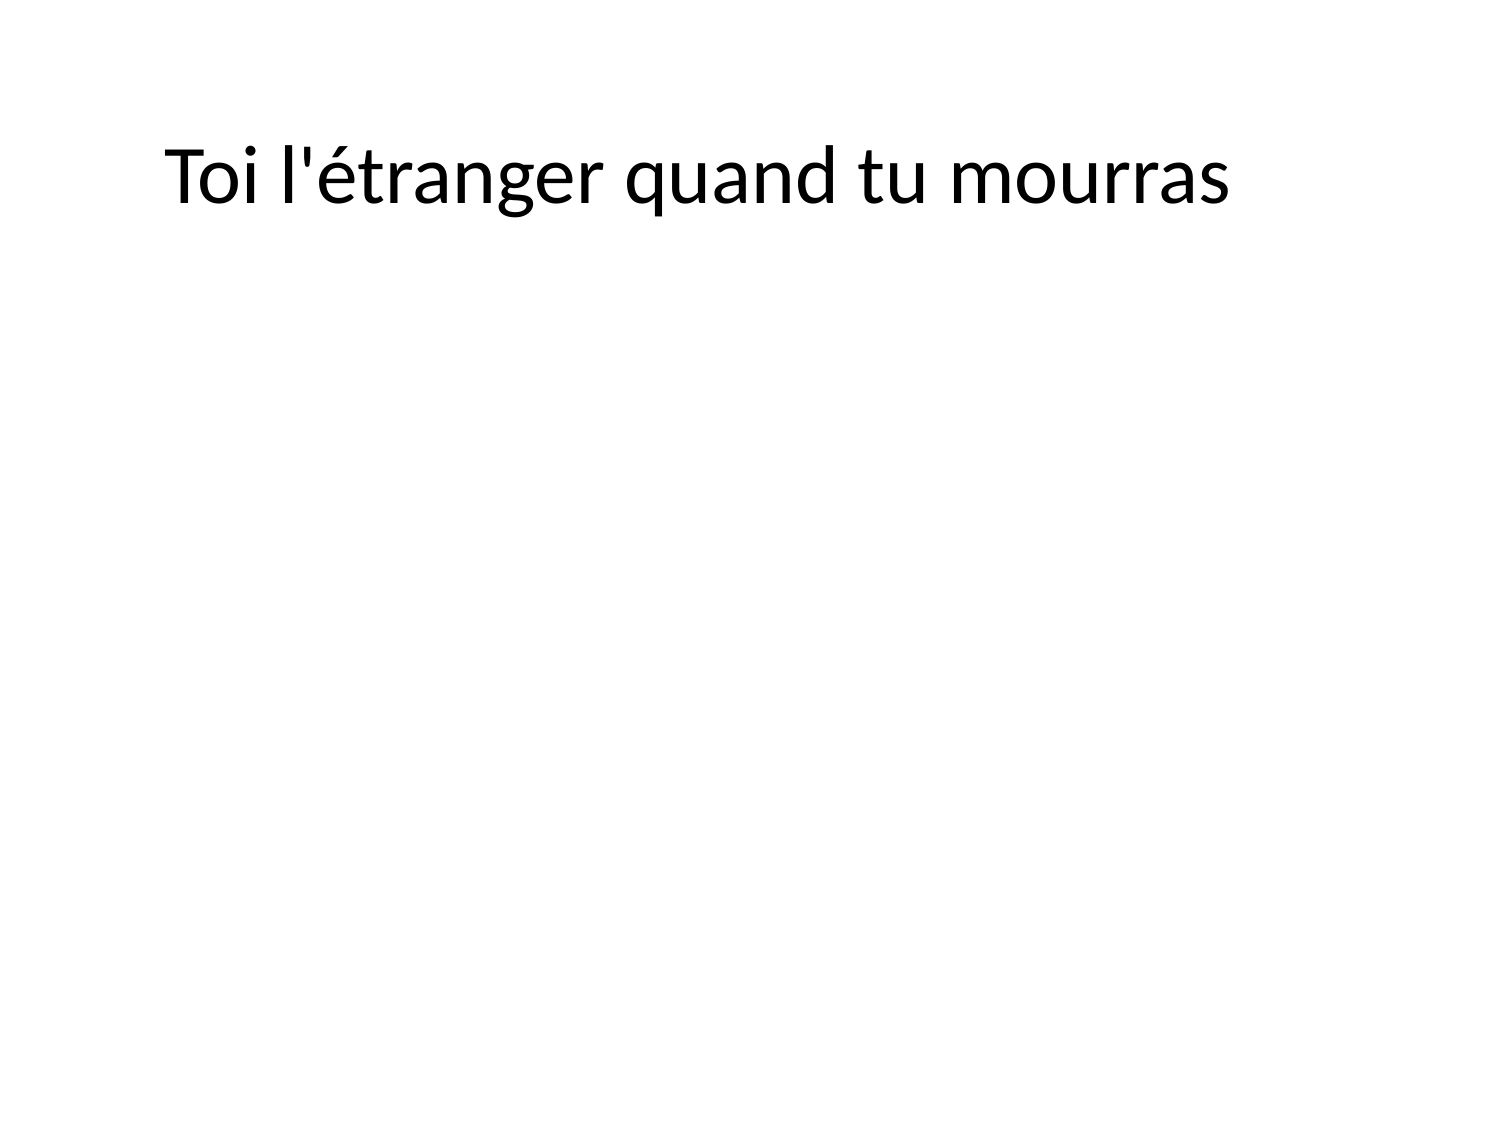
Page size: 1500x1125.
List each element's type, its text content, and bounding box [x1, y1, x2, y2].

text_box Toi l'étranger quand tu mourras [149, 112, 1500, 328]
